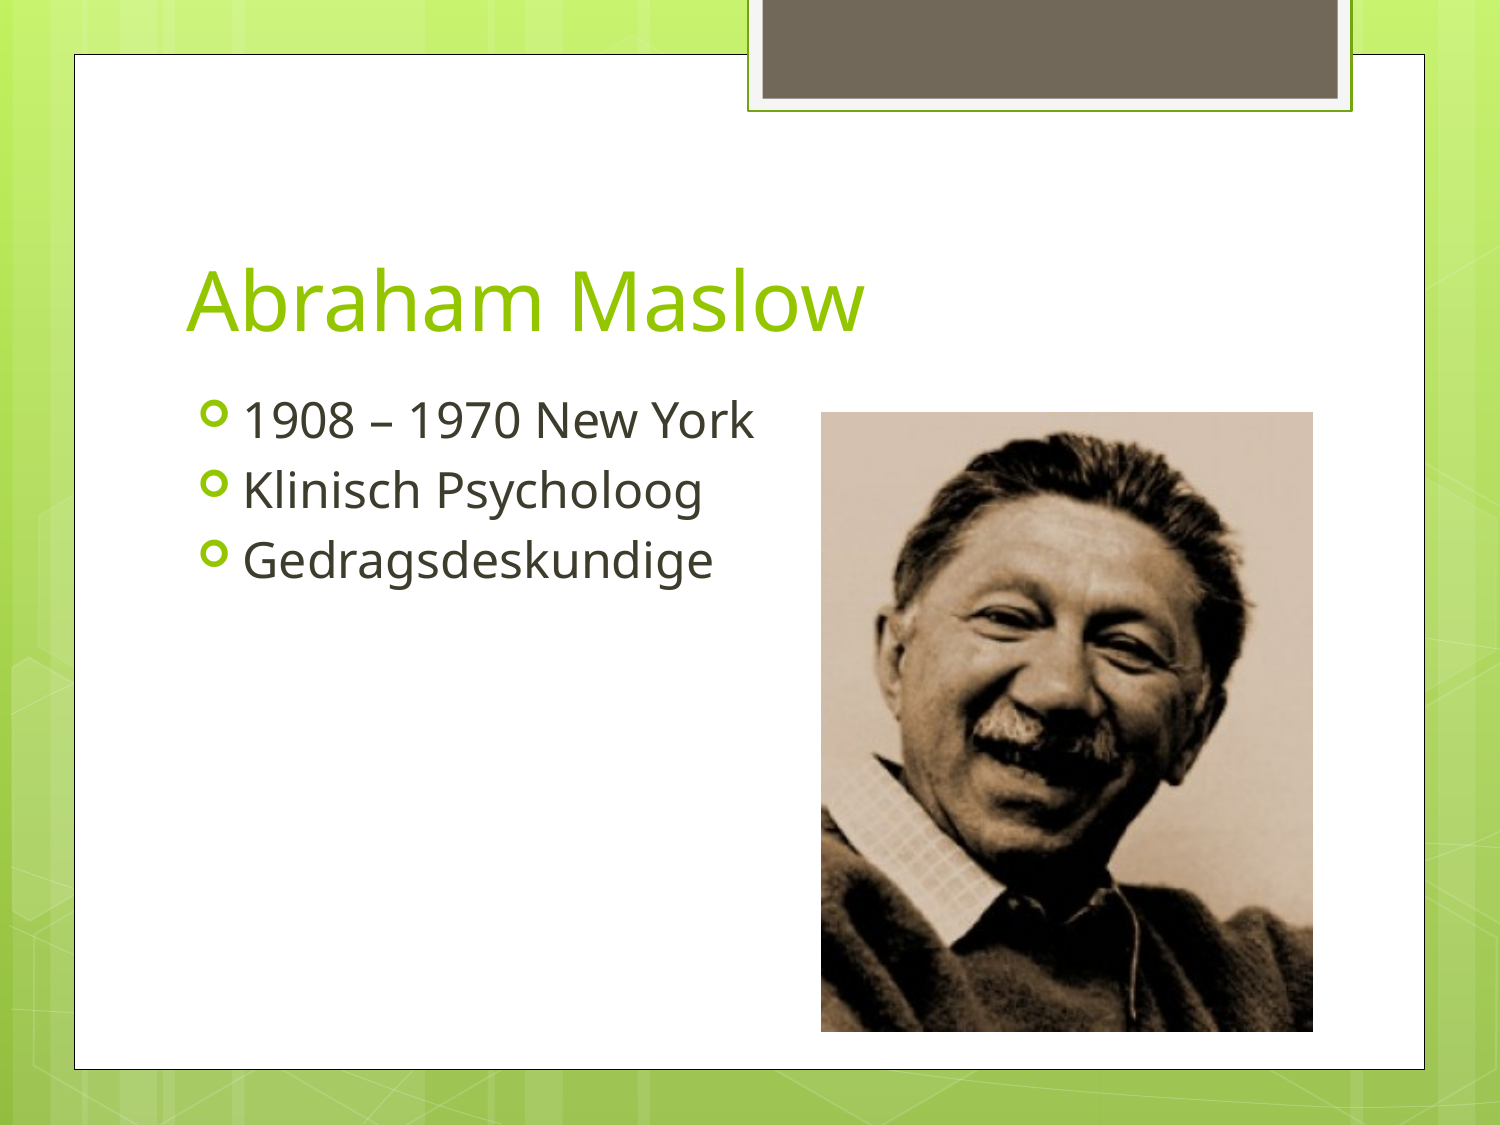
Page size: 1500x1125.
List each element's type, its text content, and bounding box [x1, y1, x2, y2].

list 1908 – 1970 New York Klinisch Psycholoog Gedragsdeskundige [171, 381, 1283, 957]
picture [821, 412, 1313, 1032]
title Abraham Maslow [171, 168, 1324, 357]
